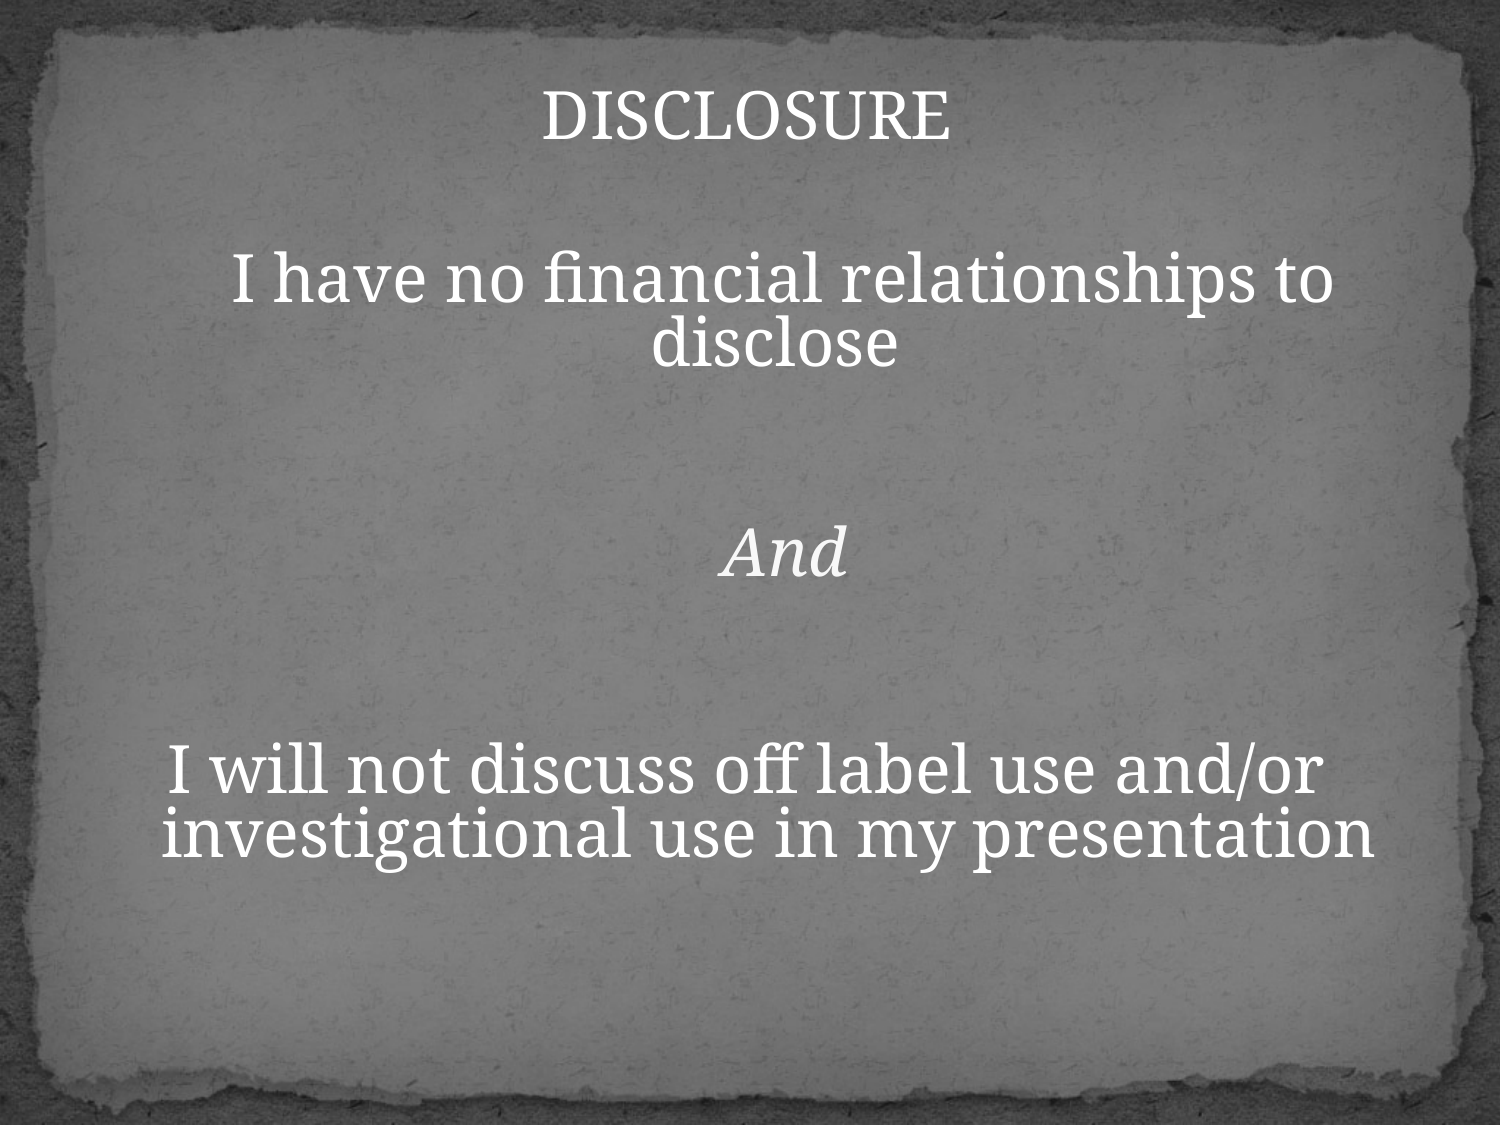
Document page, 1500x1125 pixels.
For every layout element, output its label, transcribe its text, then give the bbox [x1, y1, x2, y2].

list DISCLOSURE I have no financial relationships to disclose And I will not discuss off label use and/or investigational use in my presentation [49, 0, 1445, 988]
